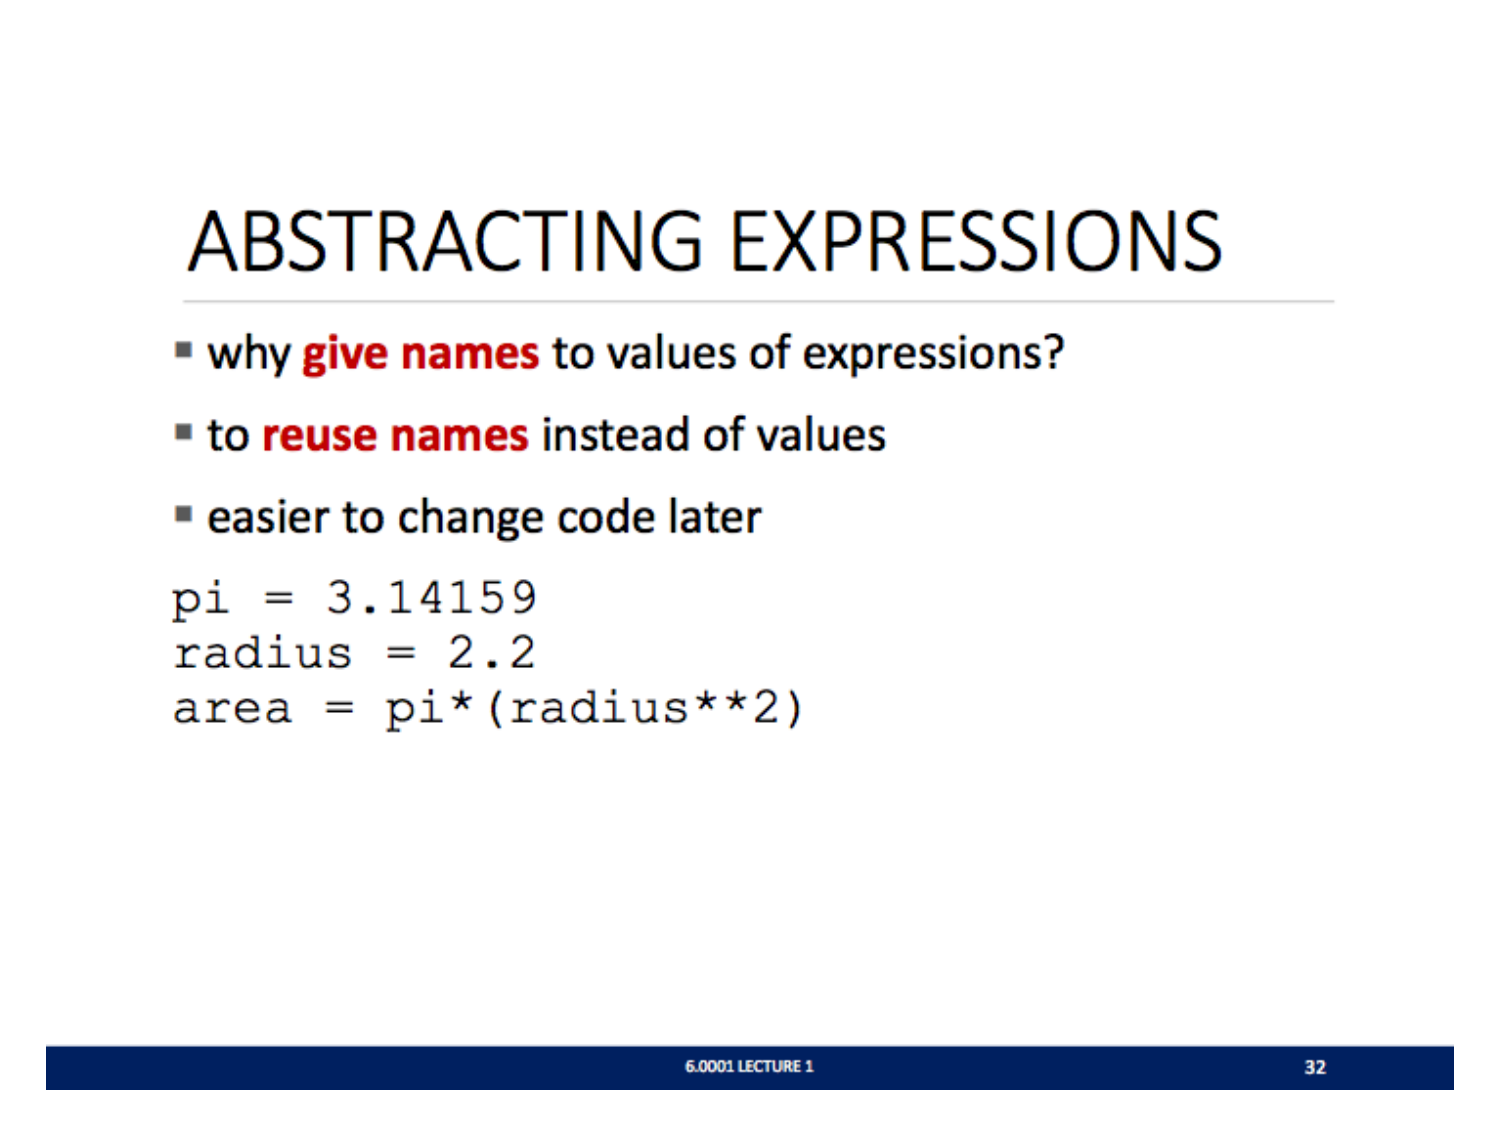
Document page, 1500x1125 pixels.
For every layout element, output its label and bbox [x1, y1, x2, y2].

picture [46, 34, 1454, 1091]
